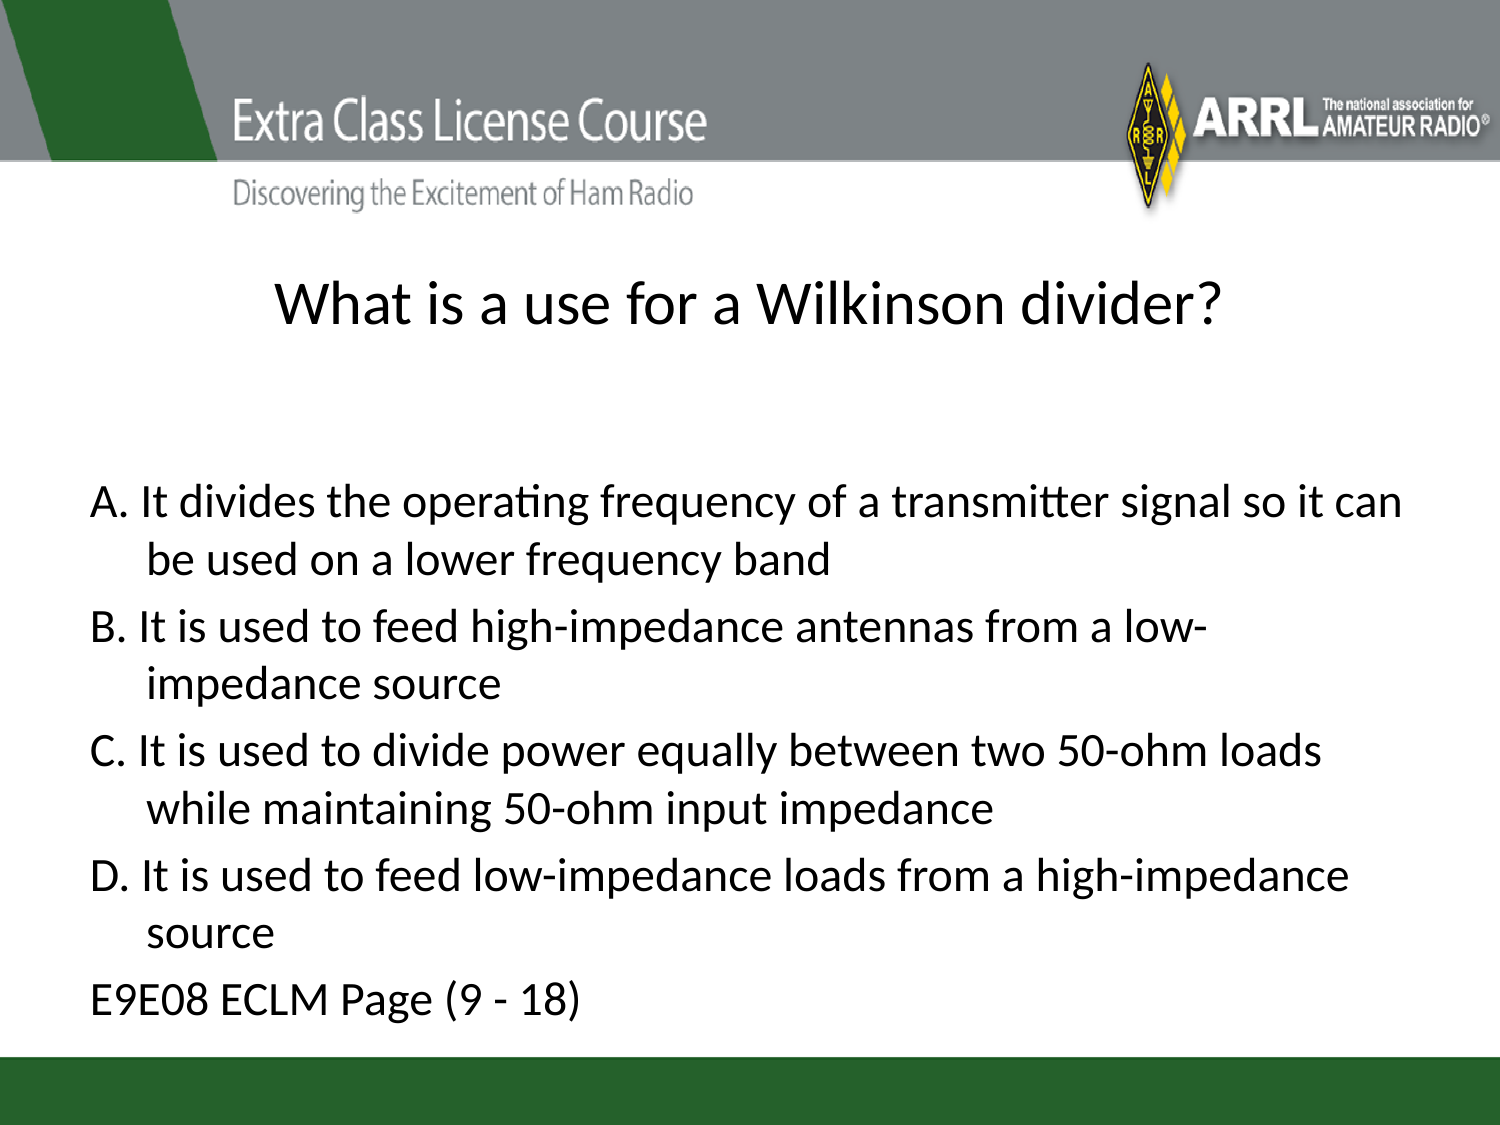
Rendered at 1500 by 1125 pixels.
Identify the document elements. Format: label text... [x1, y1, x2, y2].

picture [0, 0, 1500, 1125]
title What is a use for a Wilkinson divider? [75, 254, 1425, 435]
list A. It divides the operating frequency of a transmitter signal so it can be used on a lower frequency band B. It is used to feed high-impedance antennas from a low-impedance source C. It is used to divide power equally between two 50-ohm loads while maintaining 50-ohm input impedance D. It is used to feed low-impedance loads from a high-impedance source E9E08 ECLM Page (9 - 18) [75, 462, 1425, 980]
